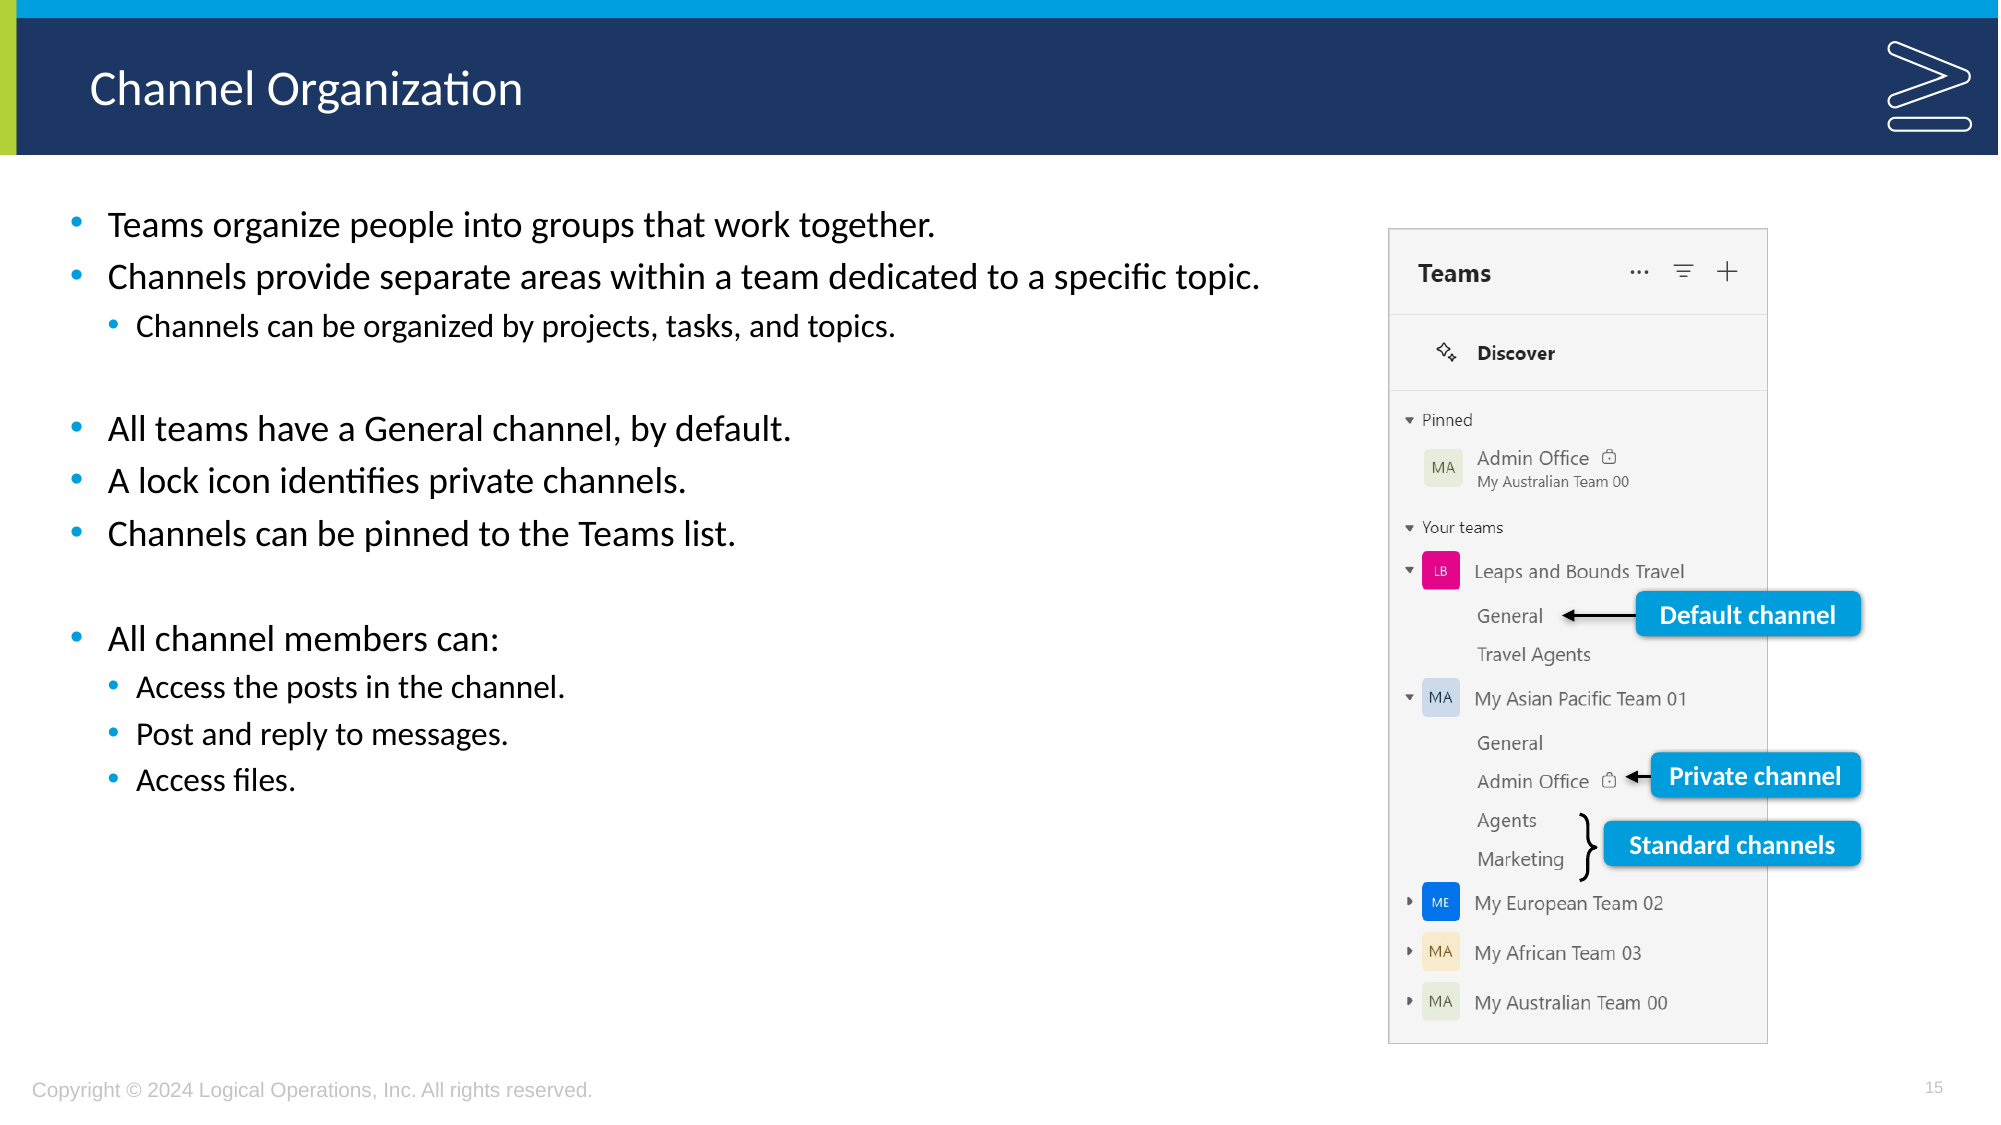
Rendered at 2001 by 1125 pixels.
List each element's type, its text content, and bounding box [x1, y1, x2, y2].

picture [0, 0, 74, 155]
slide_number 15 [1491, 1057, 1959, 1118]
title Channel Organization [74, 16, 1850, 155]
picture [1850, 19, 1998, 155]
list Teams organize people into groups that work together. Channels provide separate areas within a team dedicated to a specific topic. Channels can be organized by projects, tasks, and topics. All teams have a General channel, by default. A lock icon identifies private channels. Channels can be pinned to the Teams list. All channel members can: Access the posts in the channel. Post and reply to messages. Access files. [55, 192, 1334, 1037]
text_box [1388, 228, 1862, 1045]
